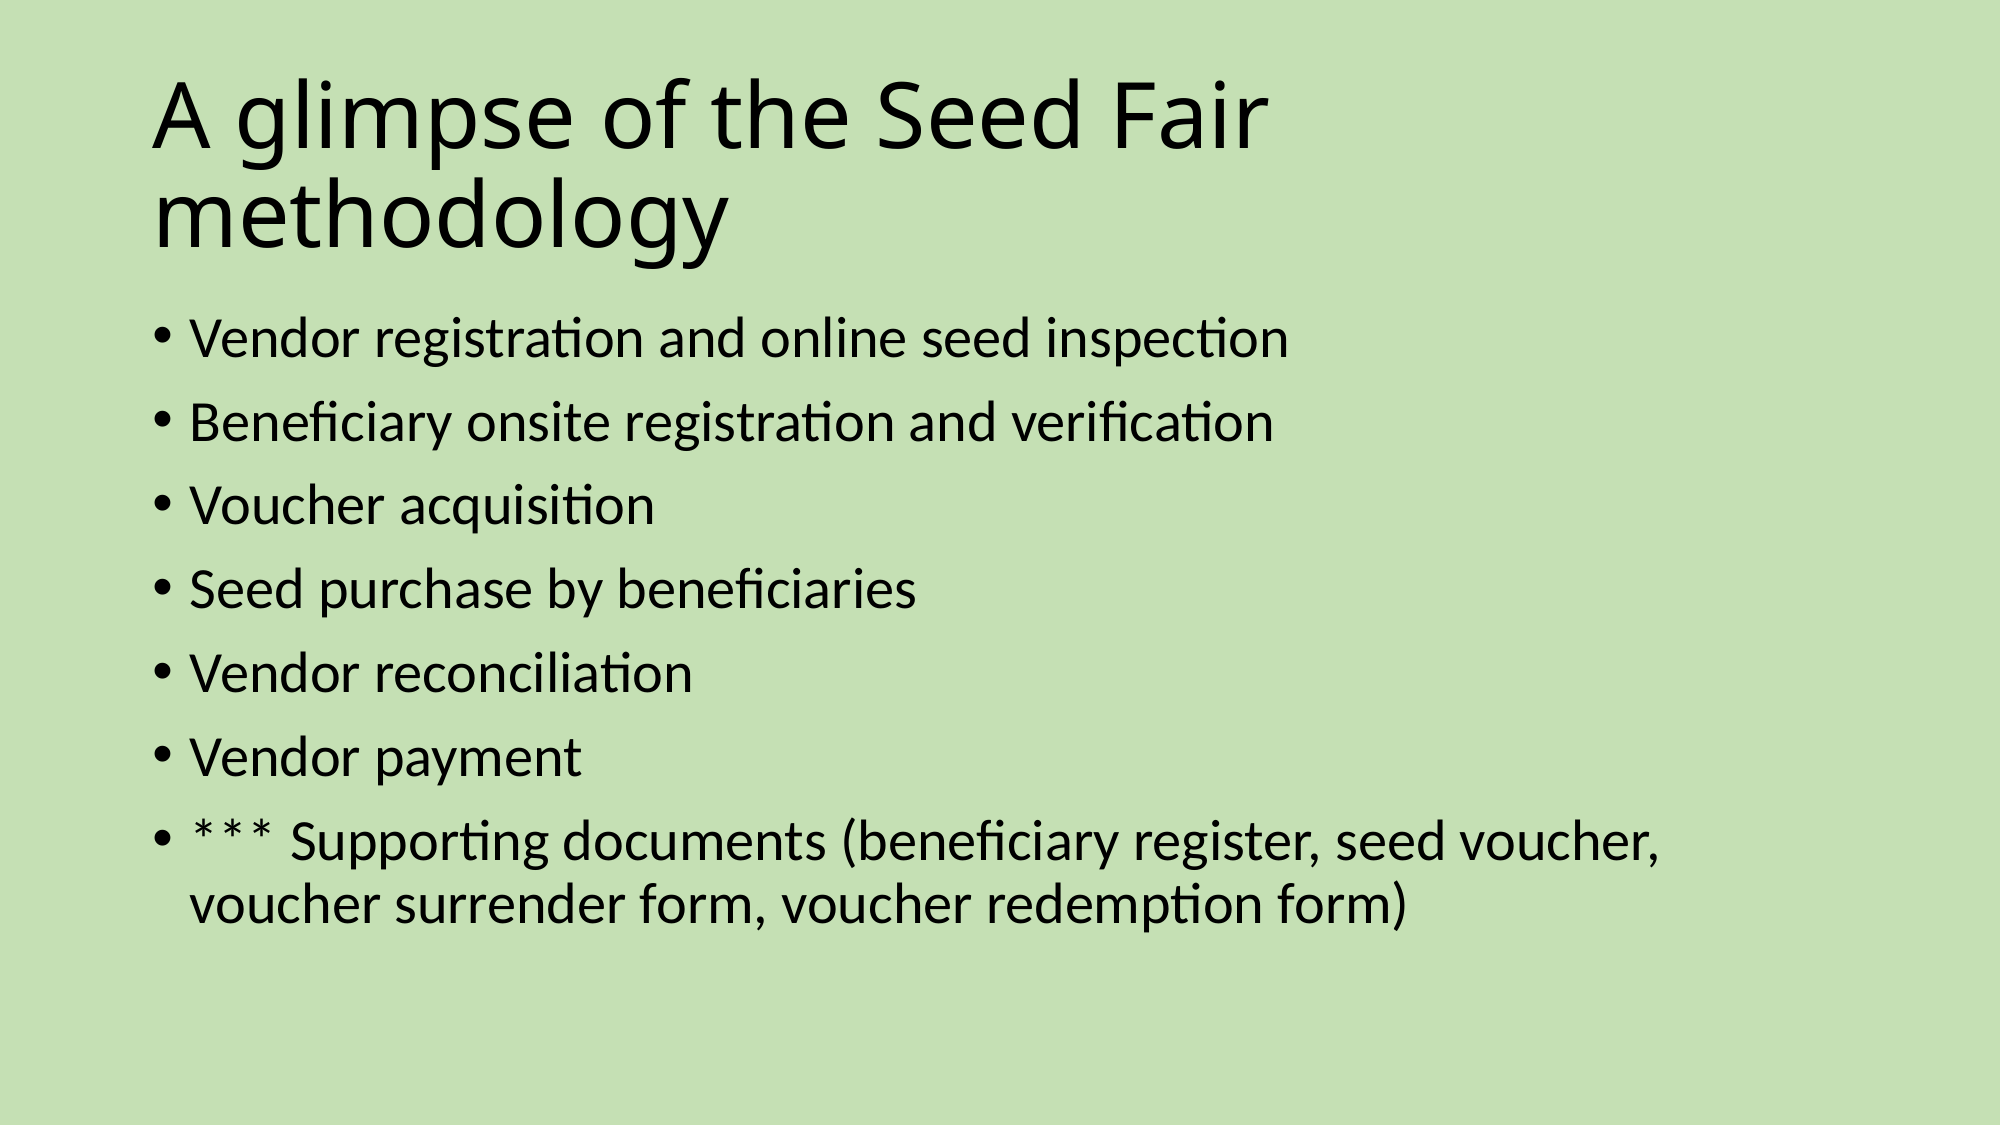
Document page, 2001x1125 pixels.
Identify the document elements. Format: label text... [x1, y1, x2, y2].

title A glimpse of the Seed Fair methodology [137, 59, 1863, 278]
list Vendor registration and online seed inspection Beneficiary onsite registration and verification Voucher acquisition Seed purchase by beneficiaries Vendor reconciliation Vendor payment *** Supporting documents (beneficiary register, seed voucher, voucher surrender form, voucher redemption form) [137, 299, 1863, 1014]
